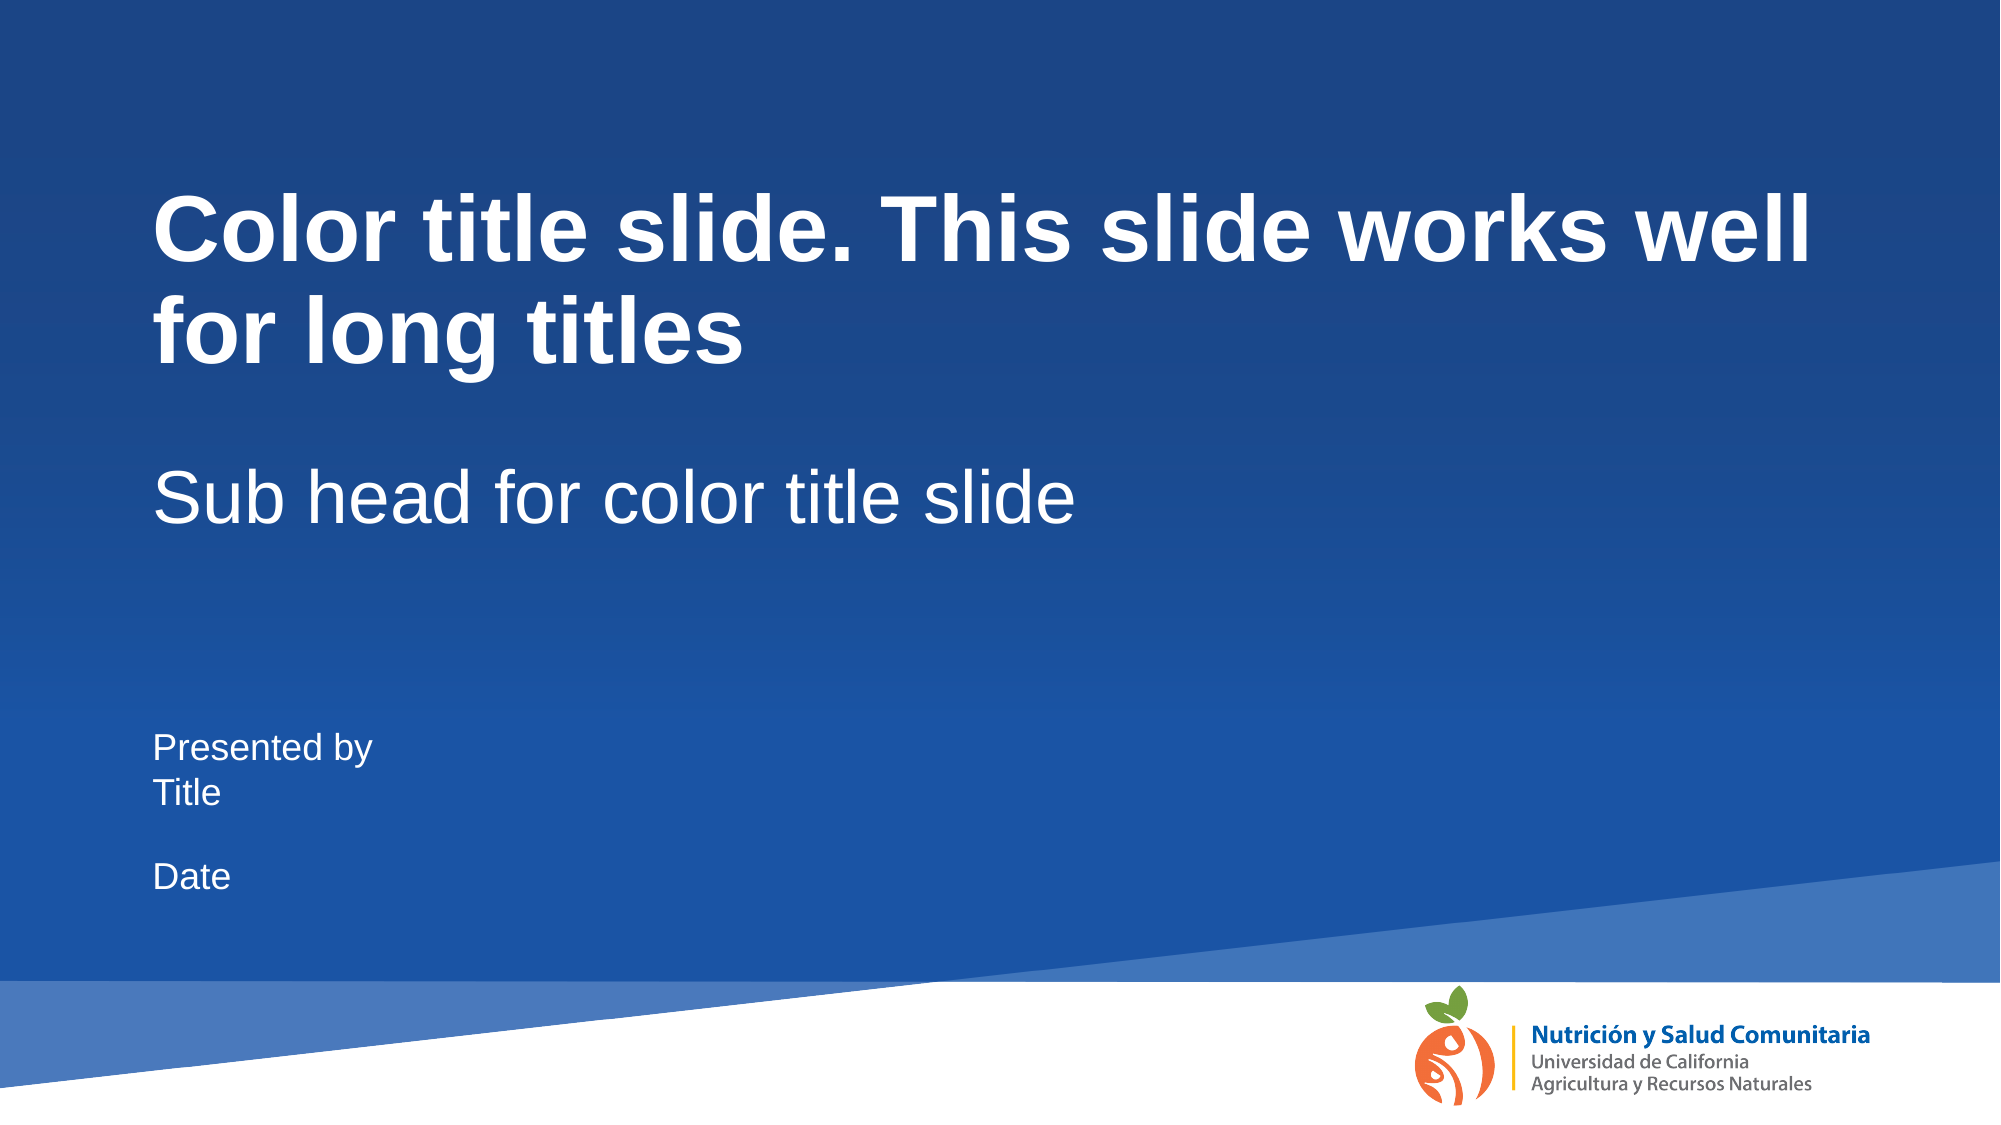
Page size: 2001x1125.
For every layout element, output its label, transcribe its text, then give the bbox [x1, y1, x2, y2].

list Date [137, 849, 607, 937]
title Color title slide. This slide works well for long titles [137, 173, 1863, 391]
list Sub head for color title slide [137, 451, 1494, 583]
picture [0, 0, 2000, 1125]
list Presented by Title [137, 715, 698, 824]
